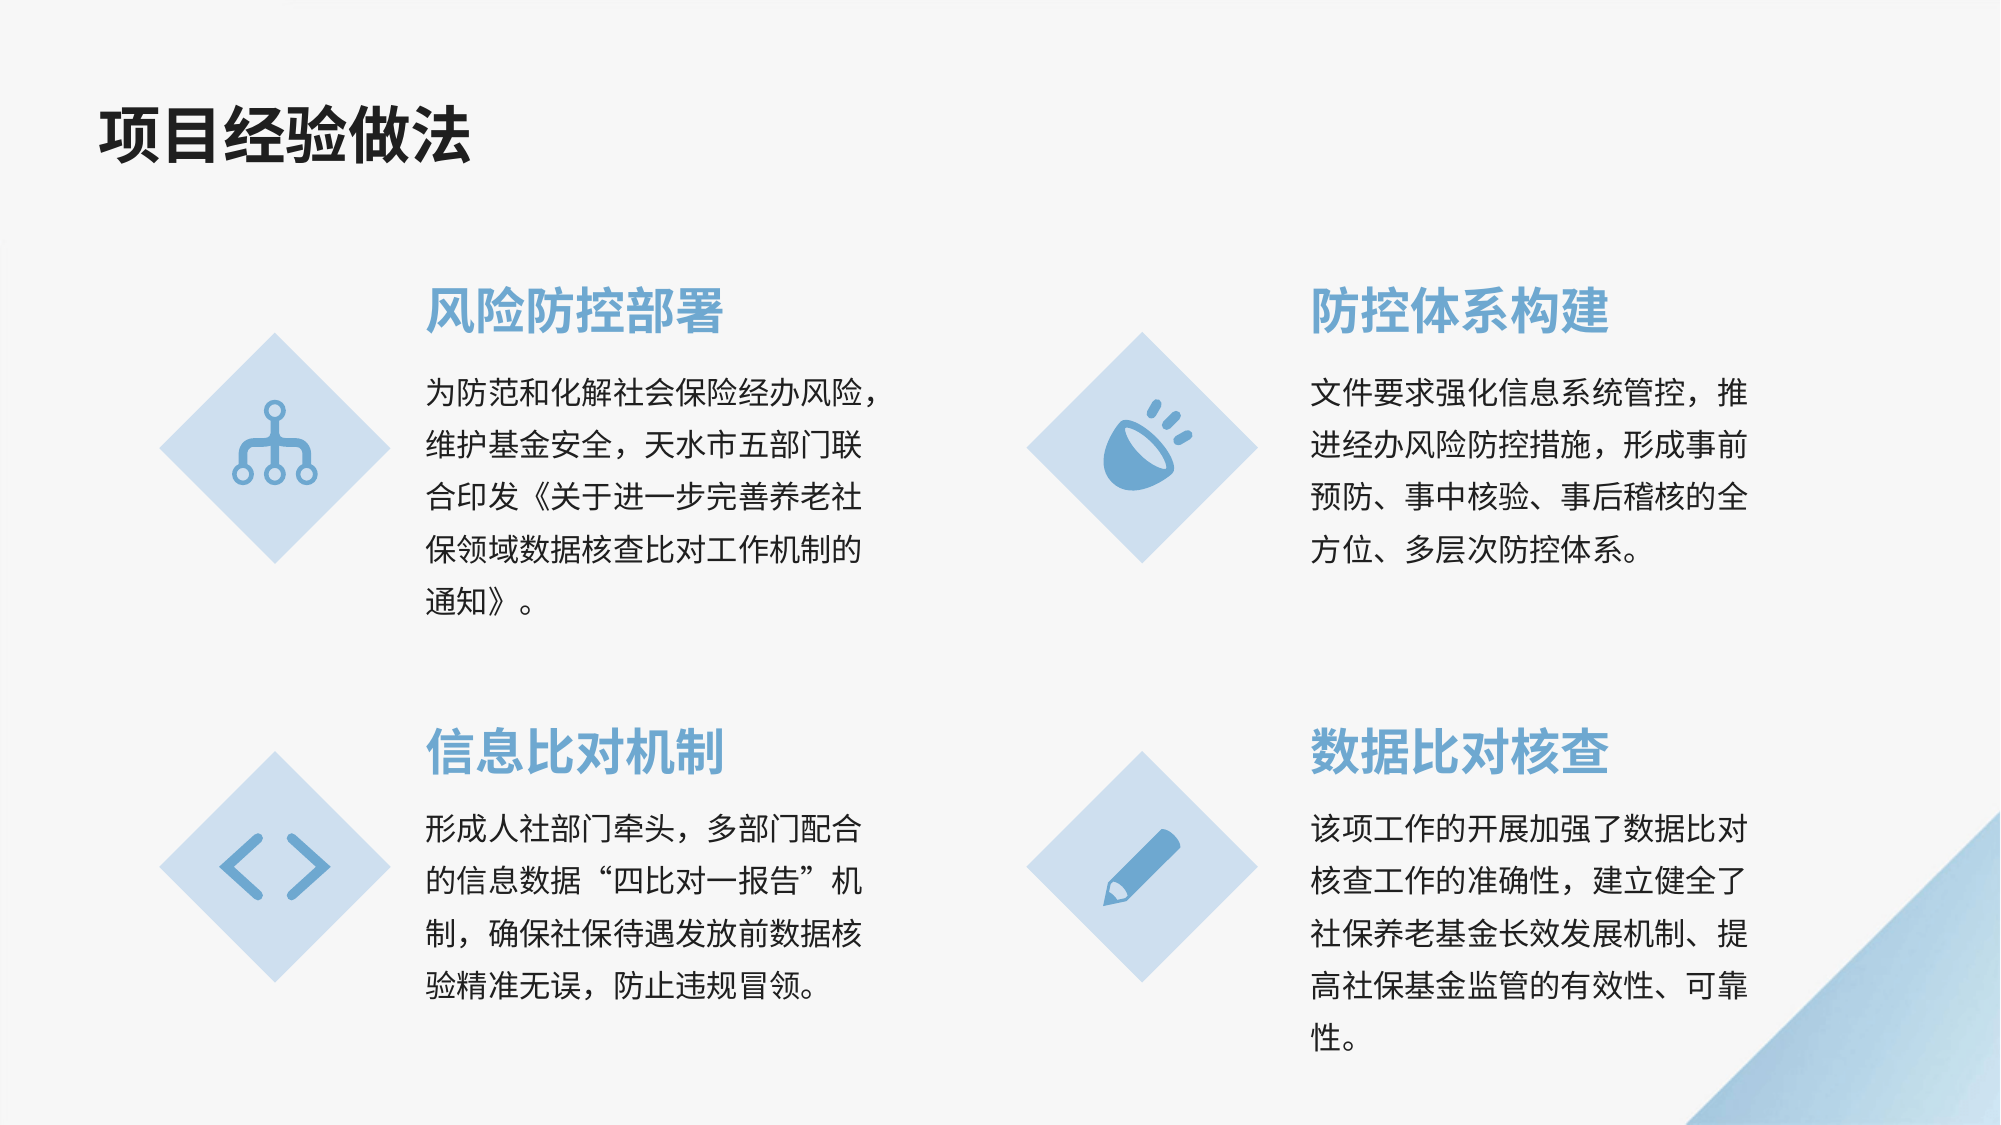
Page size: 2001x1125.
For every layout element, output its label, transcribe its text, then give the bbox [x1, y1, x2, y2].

text_box [1026, 751, 1258, 983]
text_box 信息比对机制 [414, 704, 972, 785]
text_box 形成人社部门牵头，多部门配合的信息数据“四比对一报告”机制，确保社保待遇发放前数据核验精准无误，防止违规冒领。 [414, 788, 896, 1061]
text_box 防控体系构建 [1300, 263, 1857, 345]
text_box [1161, 410, 1181, 430]
text_box 文件要求强化信息系统管控，推进经办风险防控措施，形成事前预防、事中核验、事后稽核的全方位、多层次防控体系。 [1300, 352, 1781, 625]
text_box [1173, 430, 1193, 446]
text_box 项目经验做法 [78, 43, 1922, 194]
text_box [232, 399, 318, 486]
text_box [159, 751, 391, 983]
picture [0, 0, 2001, 1125]
text_box [286, 833, 331, 901]
text_box [219, 833, 263, 901]
text_box [1146, 399, 1162, 419]
text_box 风险防控部署 [414, 263, 972, 345]
text_box [159, 332, 391, 564]
text_box 该项工作的开展加强了数据比对核查工作的准确性，建立健全了社保养老基金长效发展机制、提高社保基金监管的有效性、可靠性。 [1300, 788, 1781, 1061]
text_box 为防范和化解社会保险经办风险，维护基金安全，天水市五部门联合印发《关于进一步完善养老社保领域数据核查比对工作机制的通知》。 [414, 352, 896, 625]
text_box 数据比对核查 [1300, 704, 1857, 785]
text_box [1103, 829, 1181, 907]
text_box [1026, 331, 1258, 564]
text_box [1103, 419, 1175, 491]
